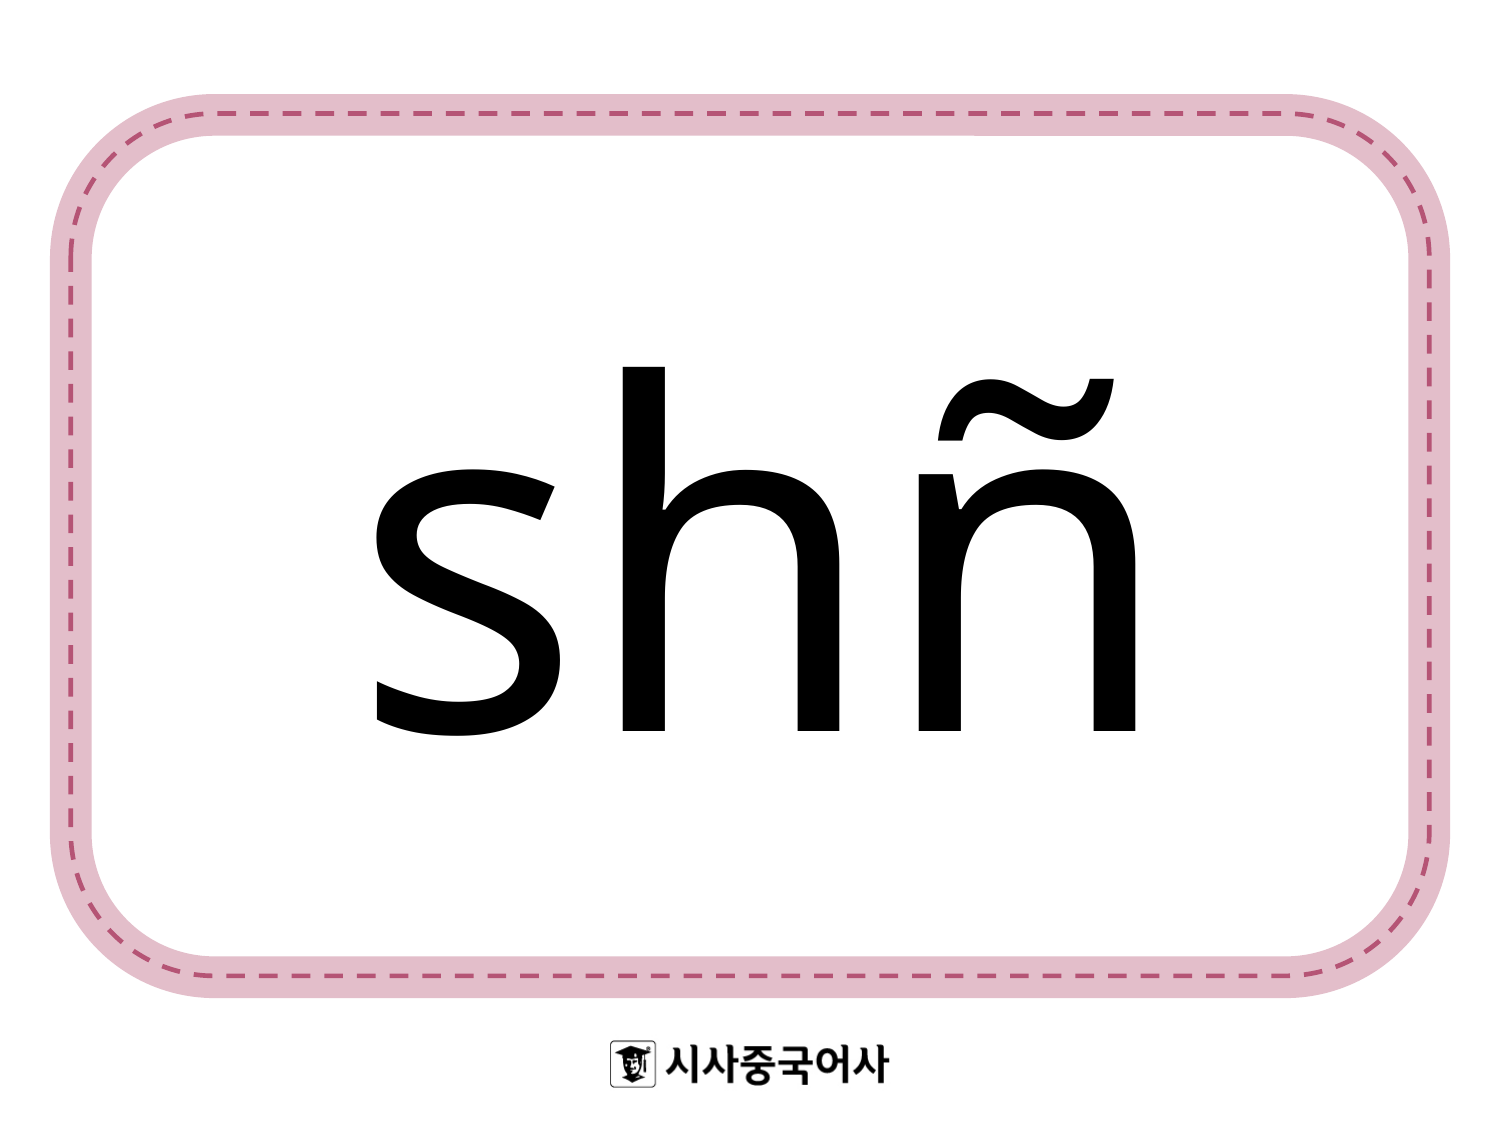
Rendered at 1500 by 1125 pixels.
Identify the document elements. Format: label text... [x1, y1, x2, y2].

picture [602, 1034, 898, 1094]
text_box shñ [159, 208, 1368, 871]
